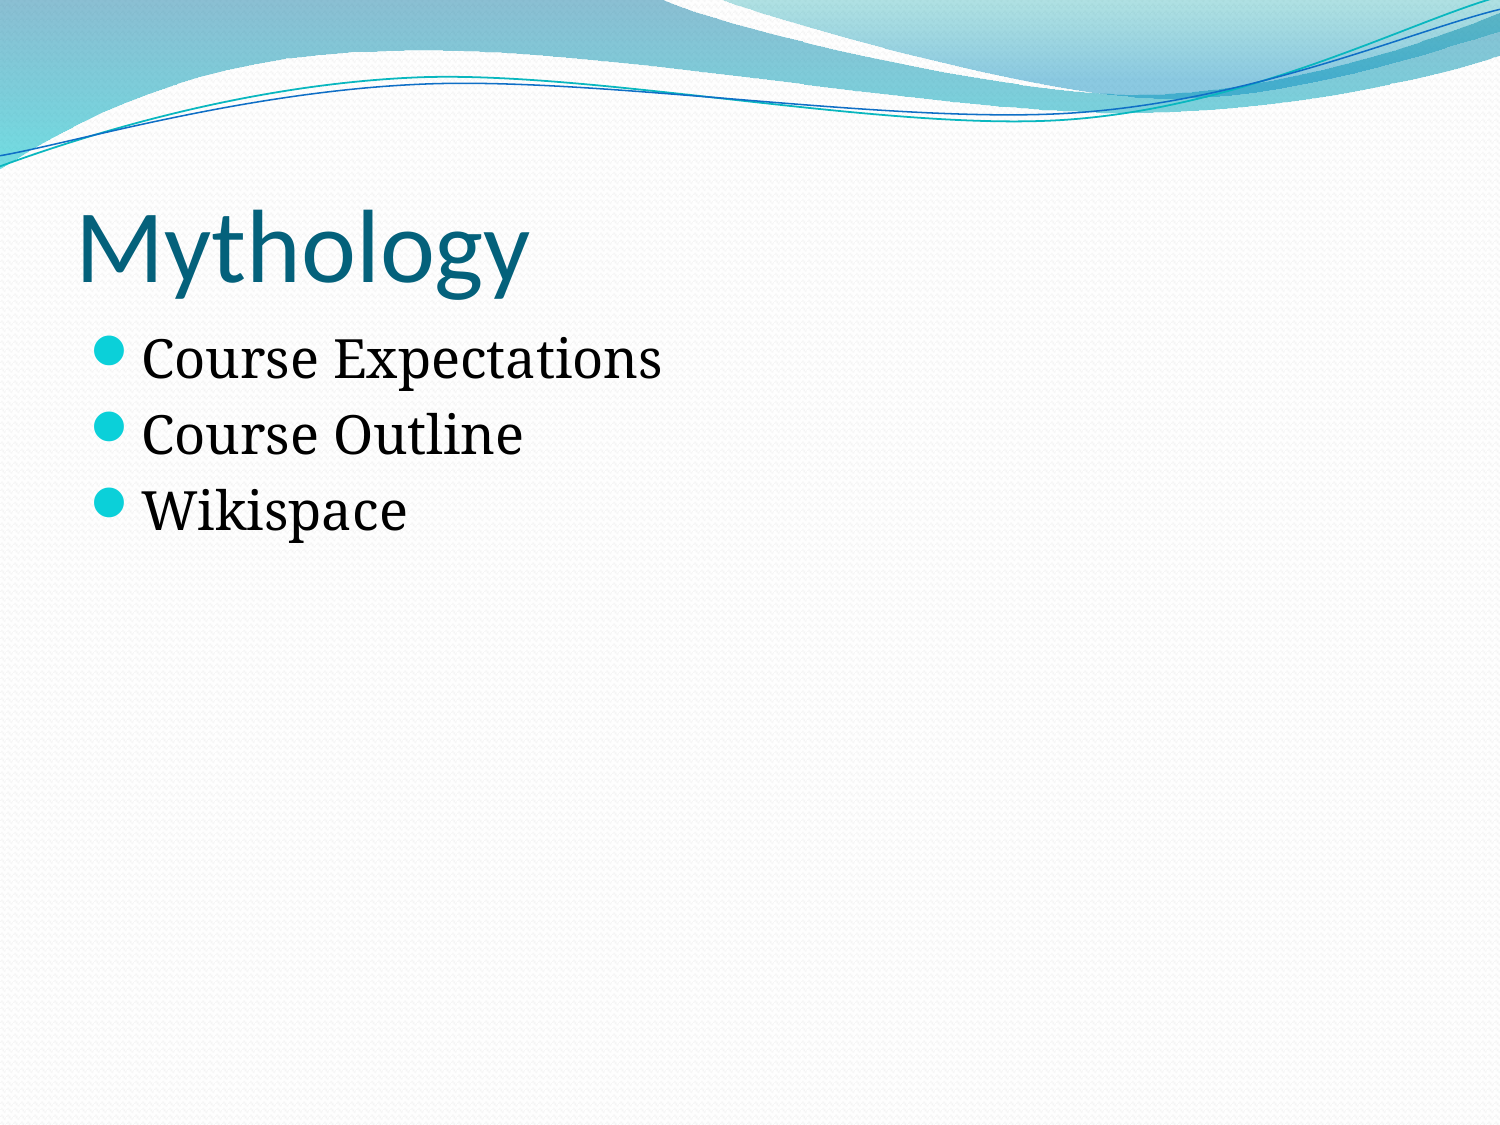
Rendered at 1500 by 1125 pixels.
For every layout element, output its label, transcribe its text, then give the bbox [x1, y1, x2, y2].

title Mythology [75, 115, 1425, 303]
list Course Expectations Course Outline Wikispace [75, 317, 1425, 1038]
